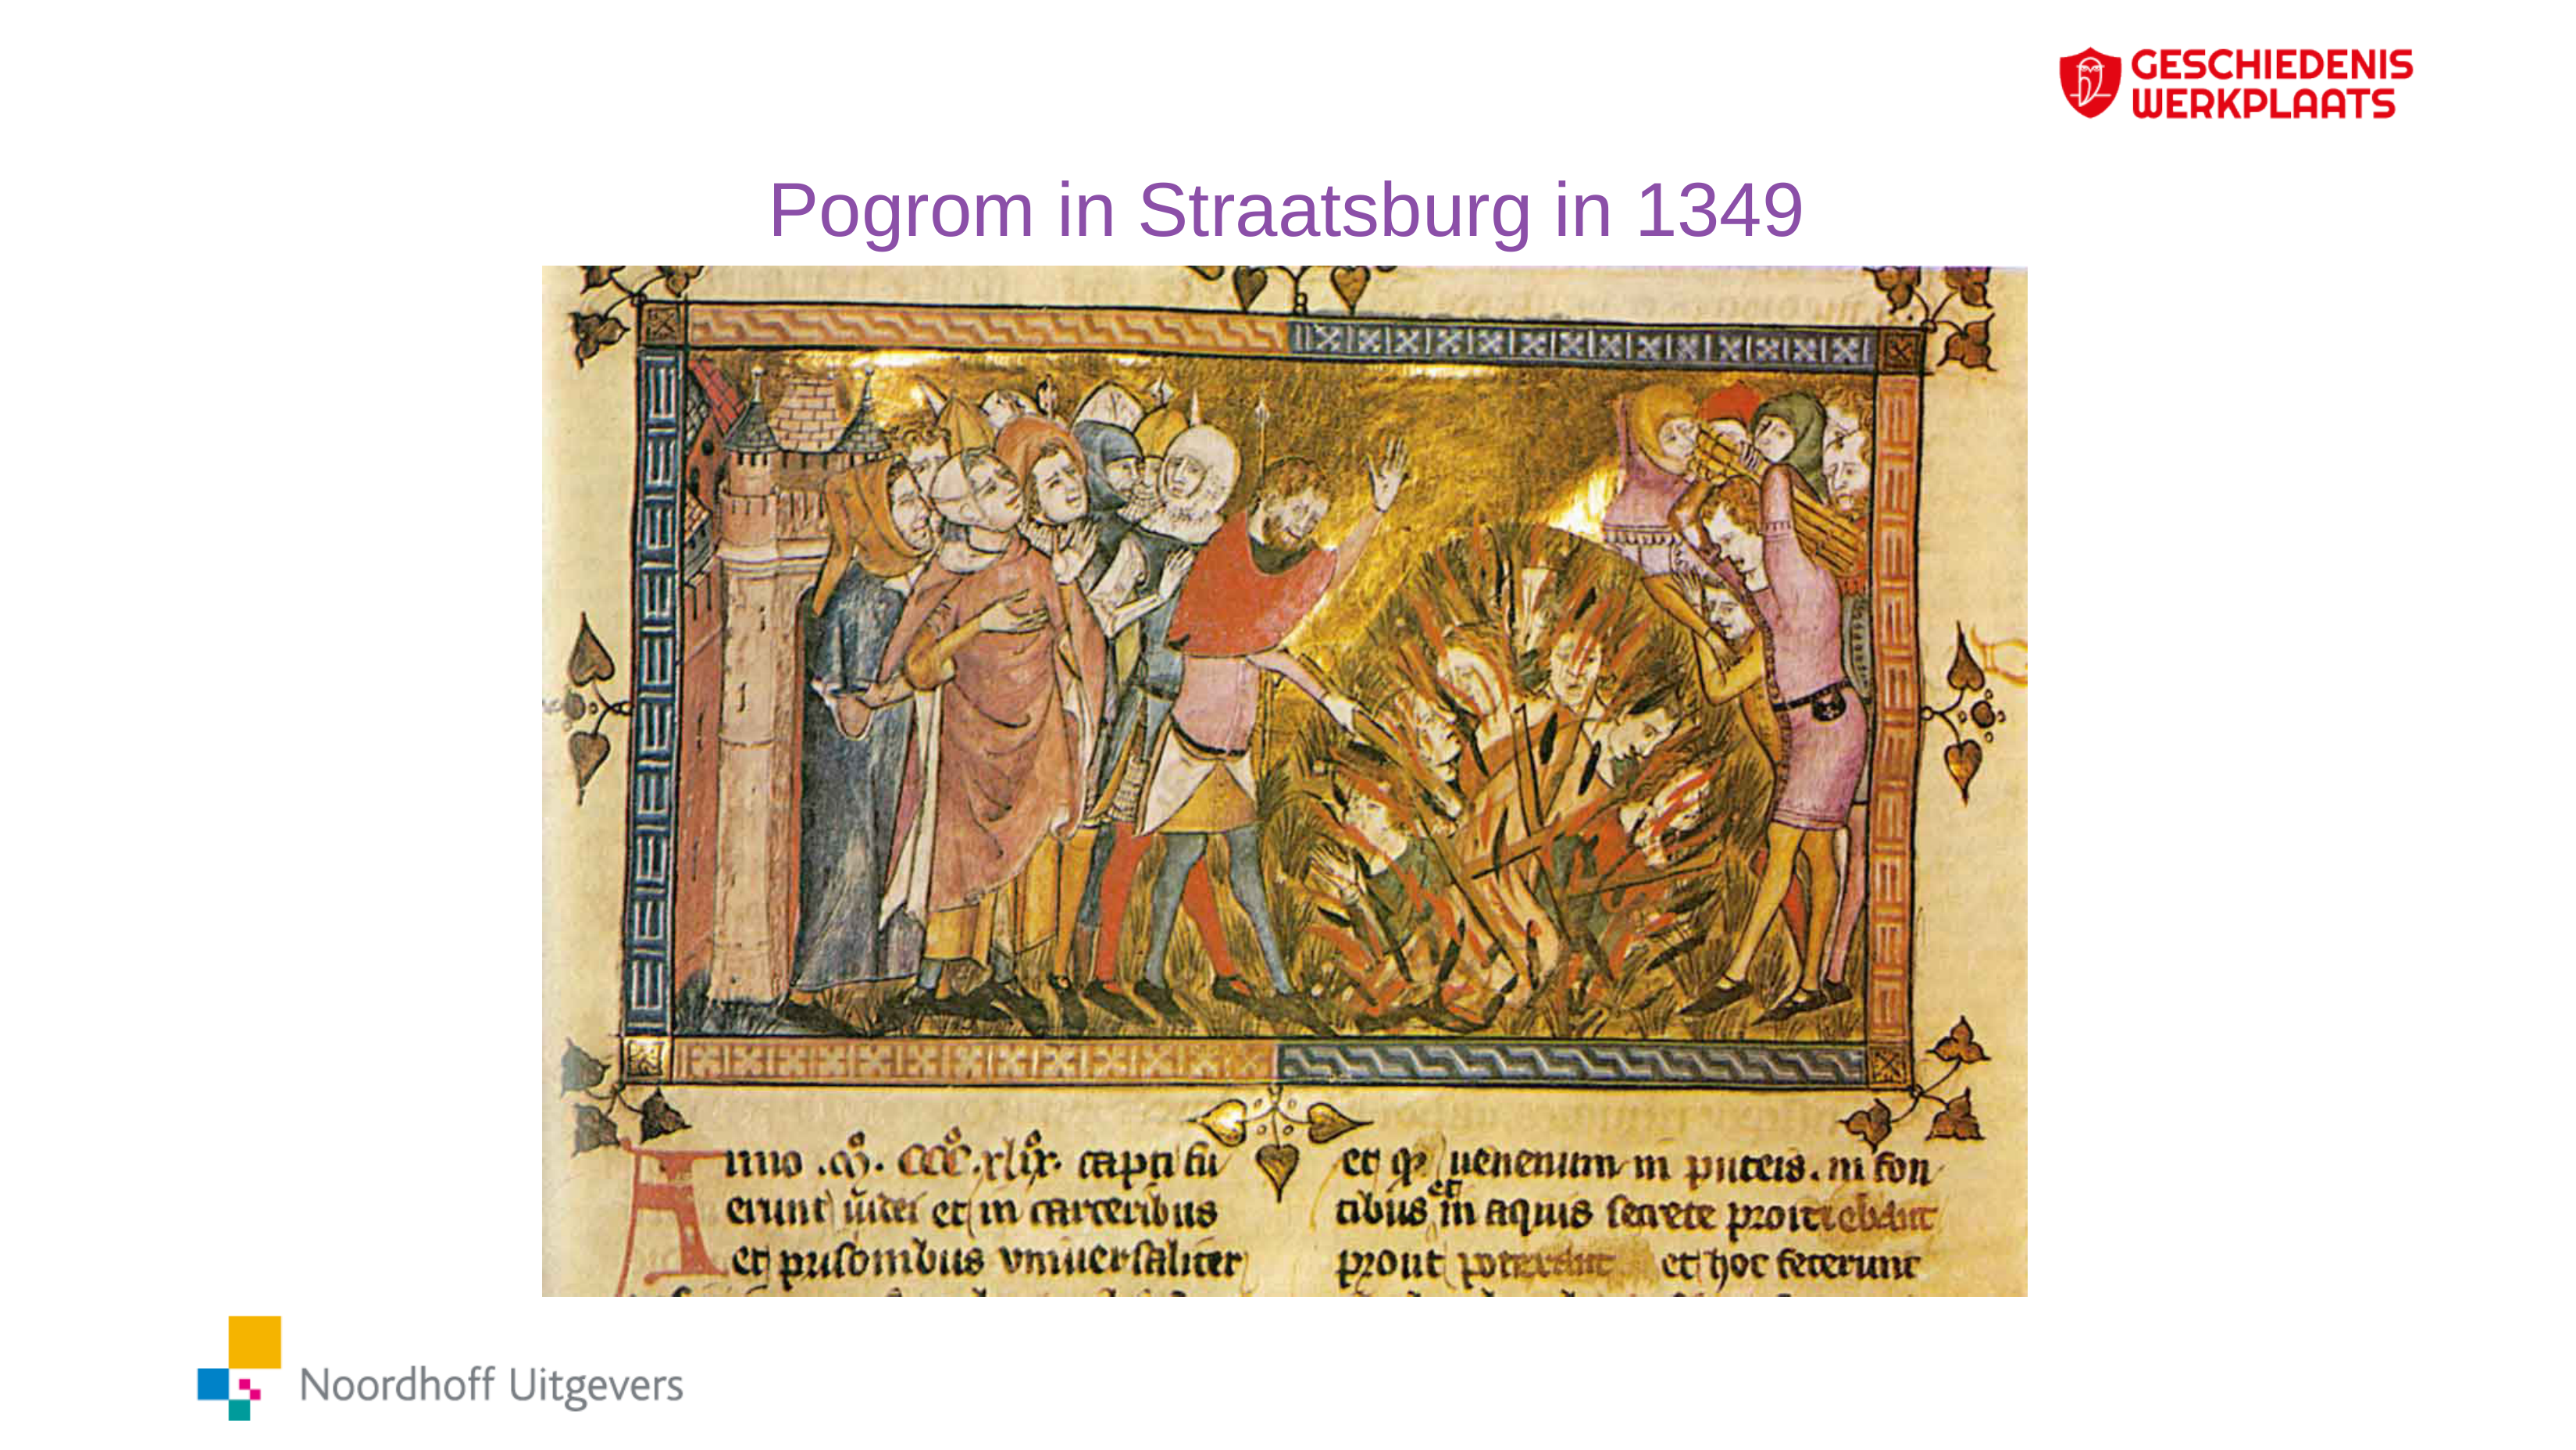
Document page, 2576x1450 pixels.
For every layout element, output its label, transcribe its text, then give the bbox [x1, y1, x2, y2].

picture [159, 266, 2028, 1449]
title Pogrom in Straatsburg in 1349 [159, 159, 2416, 266]
picture [1610, 0, 2576, 161]
